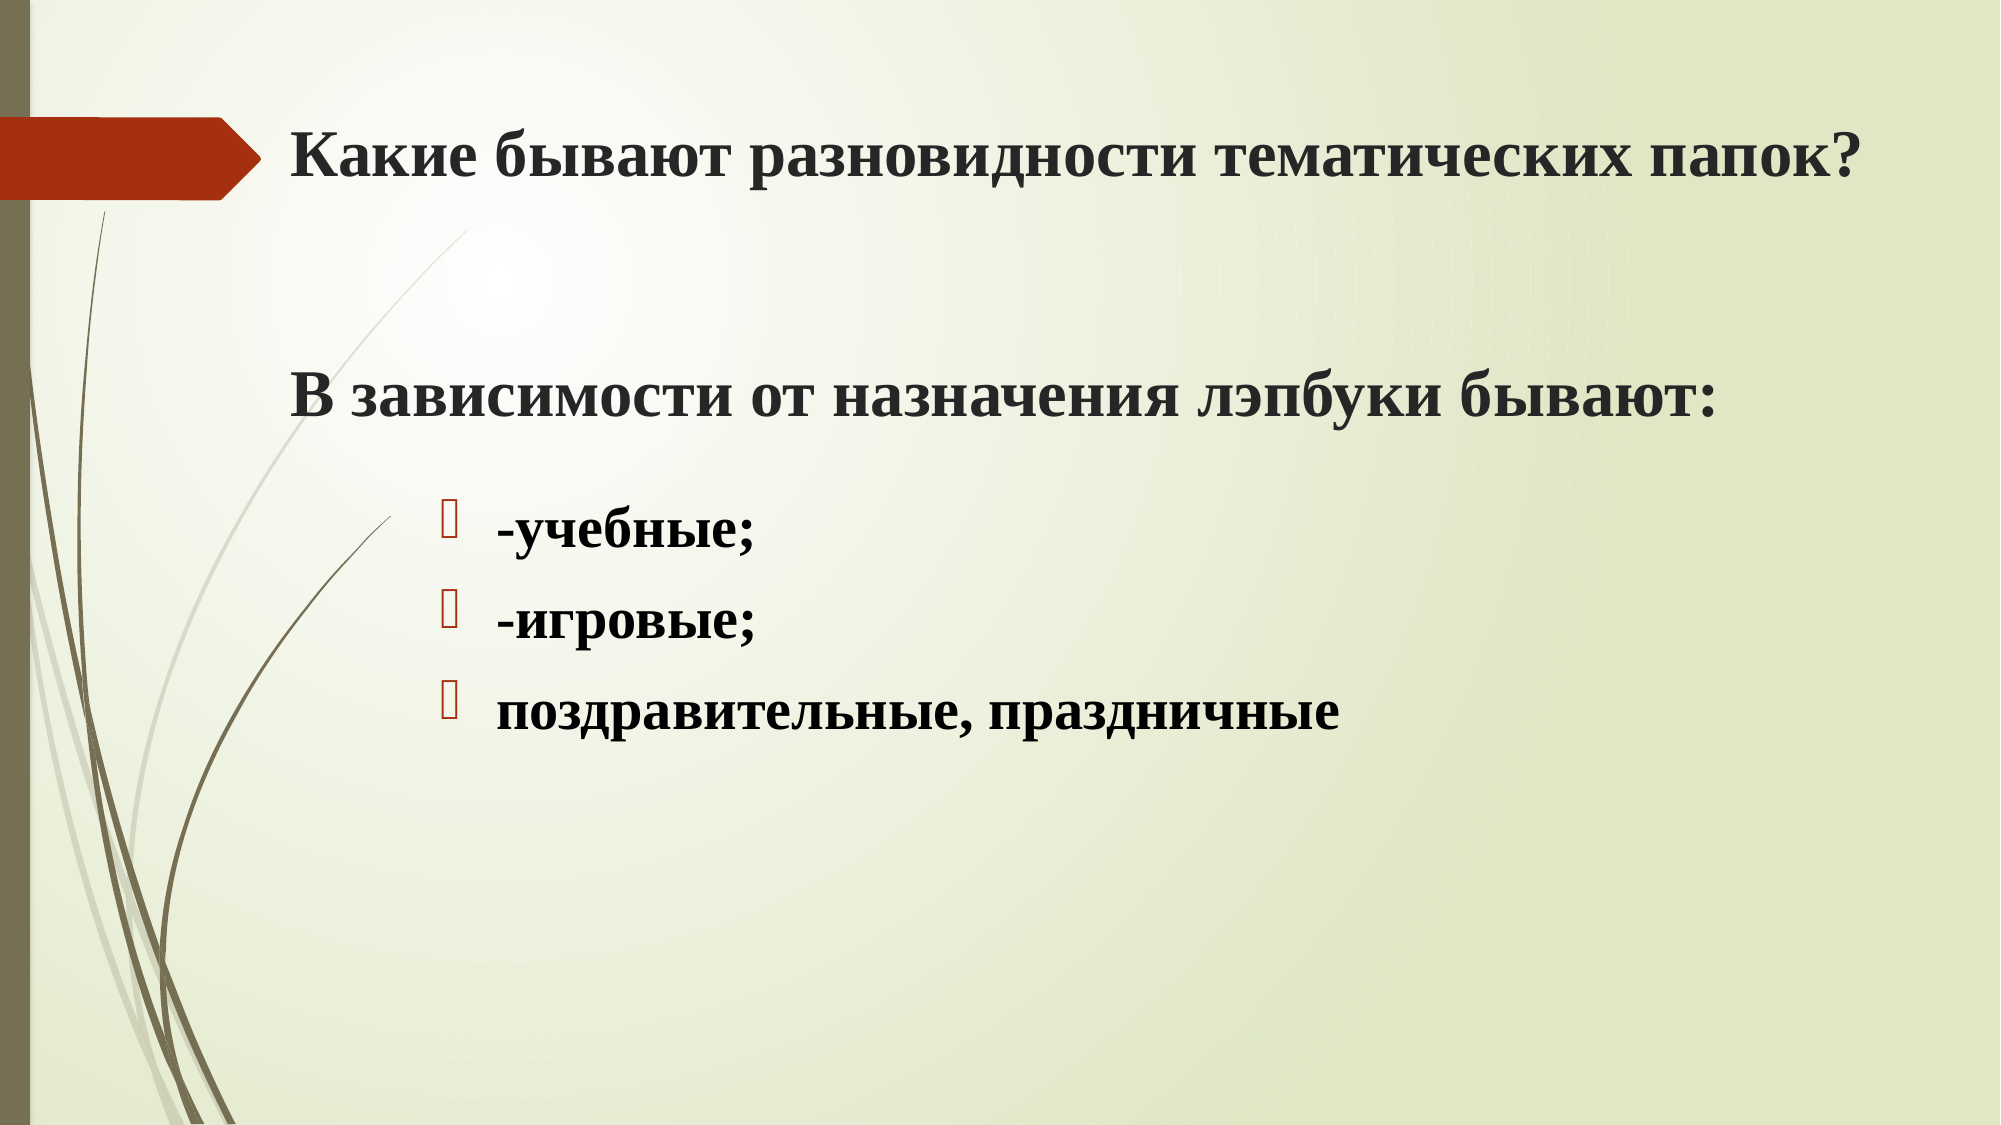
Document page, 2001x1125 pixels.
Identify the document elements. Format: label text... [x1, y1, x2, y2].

list -учебные; -игровые; поздравительные, праздничные [424, 350, 1888, 970]
title Какие бывают разновидности тематических папок? В зависимости от назначения лэпбуки бывают: [275, 102, 1888, 313]
